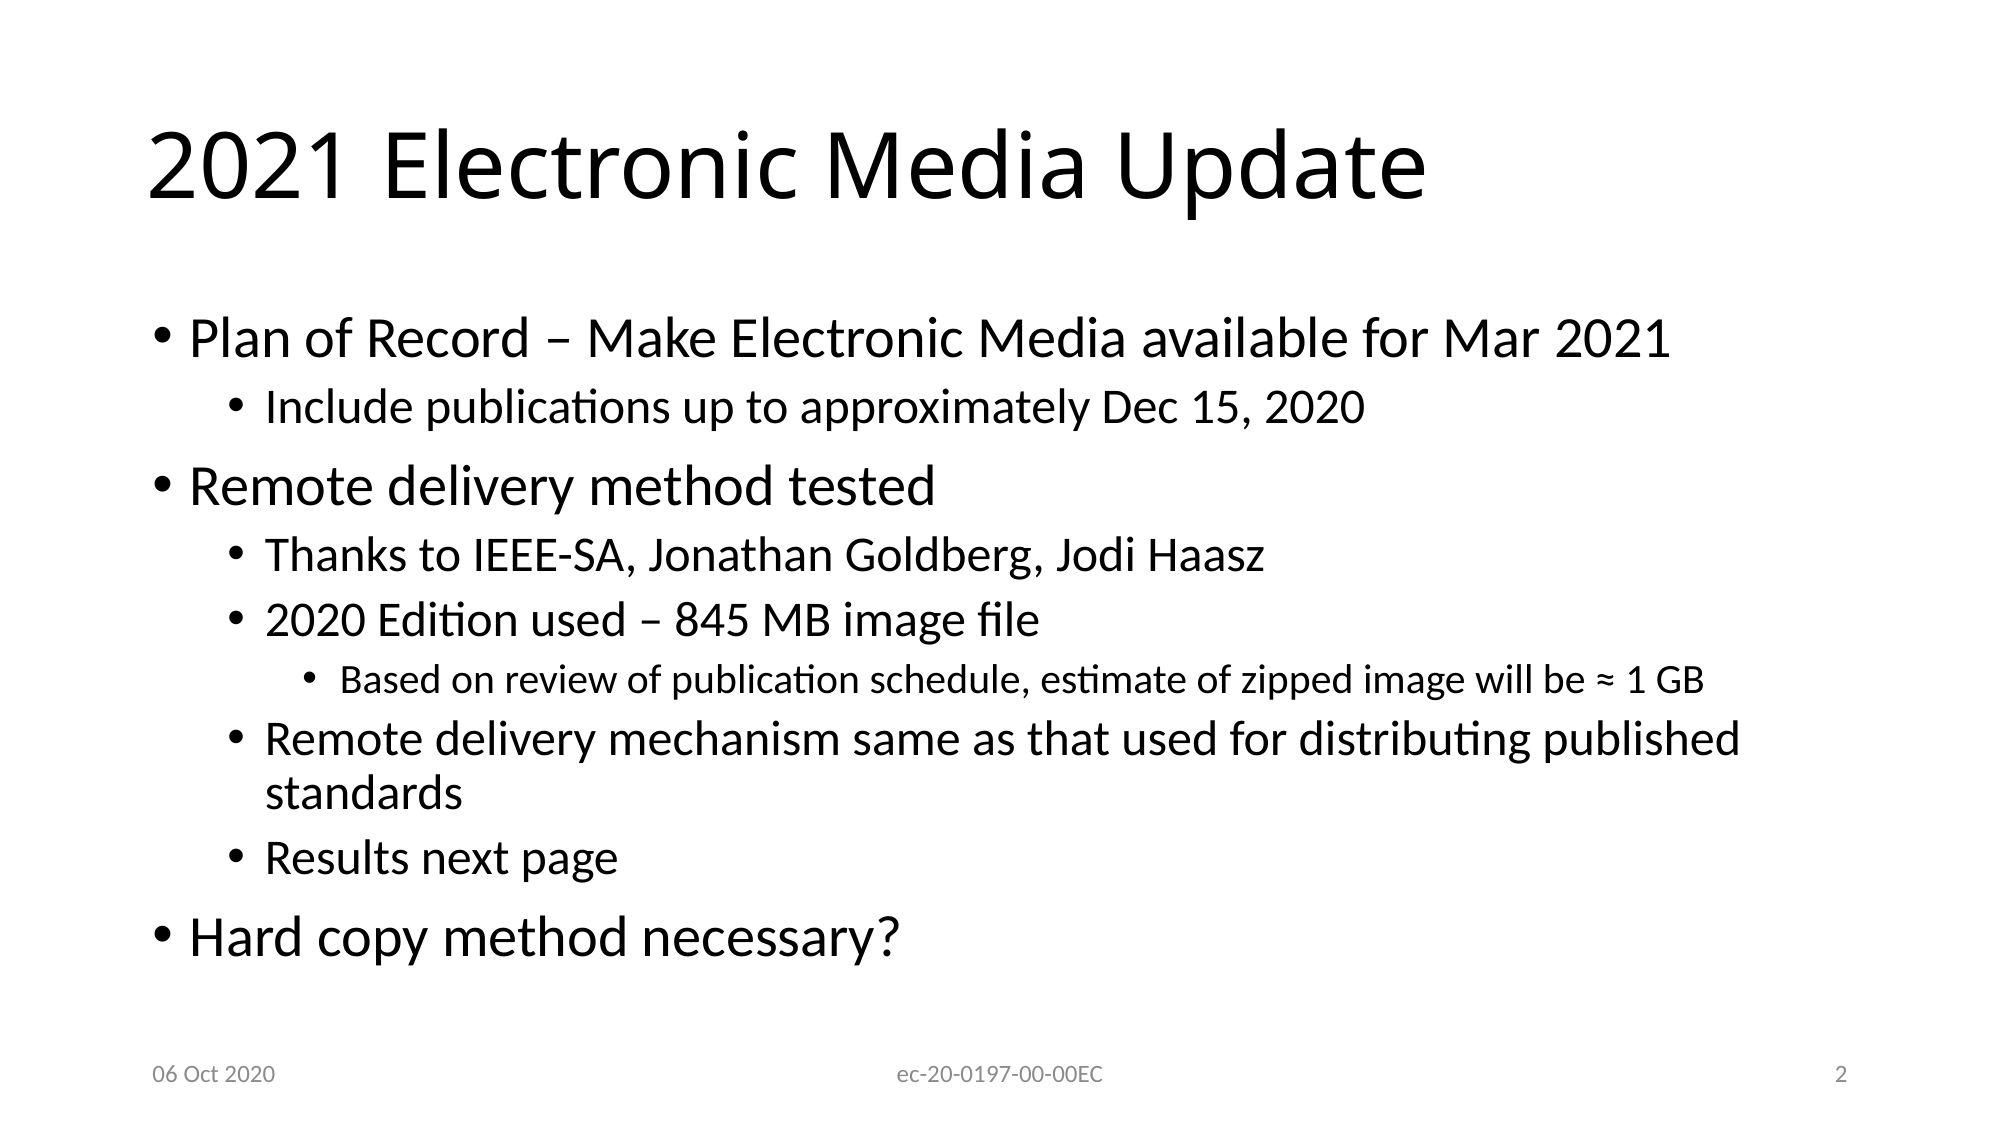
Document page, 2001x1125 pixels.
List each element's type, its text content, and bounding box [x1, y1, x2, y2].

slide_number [137, 1042, 588, 1103]
list Plan of Record – Make Electronic Media available for Mar 2021 Include publications up to approximately Dec 15, 2020 Remote delivery method tested Thanks to IEEE-SA, Jonathan Goldberg, Jodi Haasz 2020 Edition used – 845 MB image file Based on review of publication schedule, estimate of zipped image will be ≈ 1 GB Remote delivery mechanism same as that used for distributing published standards Results next page Hard copy method necessary? [137, 299, 1863, 1014]
slide_number 2 [1412, 1042, 1863, 1103]
footer ec-20-0197-00-00EC [662, 1042, 1338, 1103]
title 2021 Electronic Media Update [131, 59, 1863, 278]
